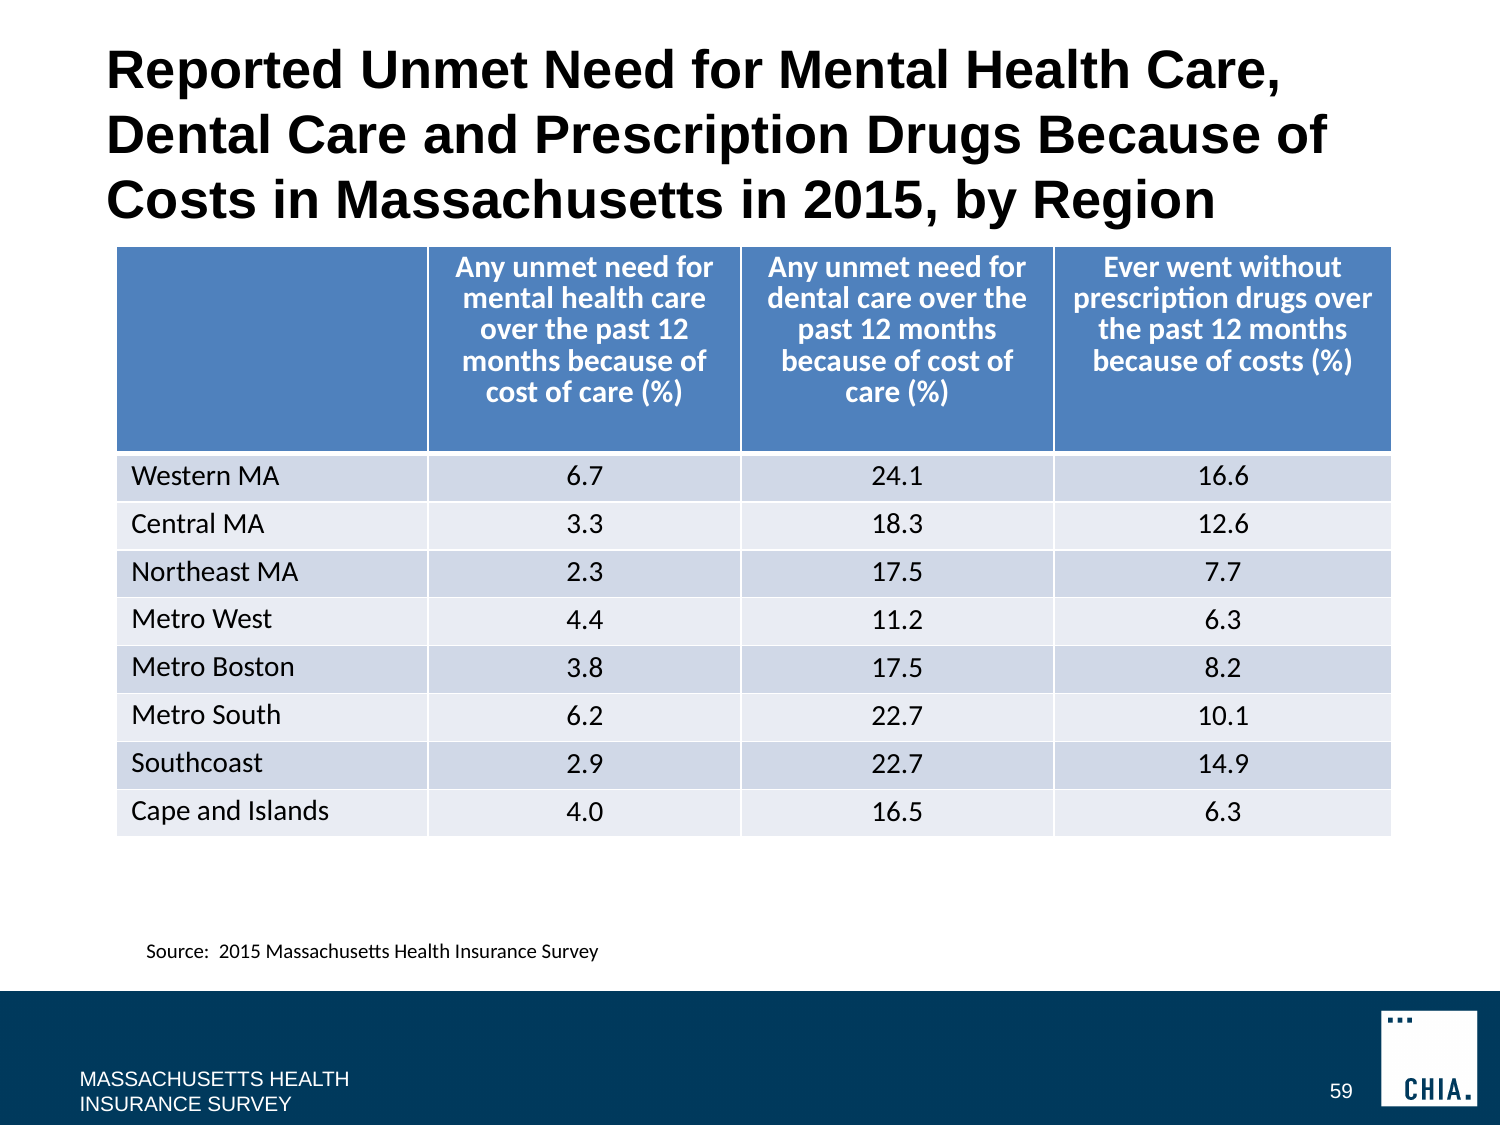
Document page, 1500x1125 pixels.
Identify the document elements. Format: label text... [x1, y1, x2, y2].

table_cell 4.0 [429, 790, 740, 836]
table_header [117, 247, 427, 451]
table_cell Metro West [117, 598, 427, 645]
table_cell 17.5 [742, 646, 1053, 693]
table_cell Western MA [117, 456, 427, 501]
table_cell 10.1 [1055, 694, 1391, 741]
table_cell 6.7 [429, 456, 740, 501]
table_cell 24.1 [742, 456, 1053, 501]
table_cell 8.2 [1055, 646, 1391, 693]
table_cell 17.5 [742, 551, 1053, 597]
table_cell 22.7 [742, 742, 1053, 789]
table_cell 7.7 [1055, 551, 1391, 597]
text_box Source: 2015 Massachusetts Health Insurance Survey [131, 880, 1368, 971]
table_cell 18.3 [742, 503, 1053, 549]
table_cell 16.6 [1055, 456, 1391, 501]
table_cell 2.9 [429, 742, 740, 789]
table_cell 14.9 [1055, 742, 1391, 789]
table_cell Metro South [117, 694, 427, 741]
table_cell 12.6 [1055, 503, 1391, 549]
table_cell 3.3 [429, 503, 740, 549]
table_cell 6.2 [429, 694, 740, 741]
table_header Ever went without prescription drugs over the past 12 months because of costs (%) [1055, 247, 1391, 451]
table_cell 11.2 [742, 598, 1053, 645]
table_cell 4.4 [429, 598, 740, 645]
table_cell Northeast MA [117, 551, 427, 597]
slide_number 59 [1017, 1060, 1368, 1121]
table_cell 16.5 [742, 790, 1053, 836]
table_cell 2.3 [429, 551, 740, 597]
footer MASSACHUSETTS HEALTH INSURANCE SURVEY [64, 1060, 430, 1121]
table_cell Cape and Islands [117, 790, 427, 836]
table_cell 6.3 [1055, 790, 1391, 836]
table_cell 6.3 [1055, 598, 1391, 645]
table_header Any unmet need for mental health care over the past 12 months because of cost of care (%) [429, 247, 740, 451]
table_cell Southcoast [117, 742, 427, 789]
picture [0, 991, 1500, 1125]
table_cell Metro Boston [117, 646, 427, 693]
table_cell 22.7 [742, 694, 1053, 741]
title Reported Unmet Need for Mental Health Care, Dental Care and Prescription Drugs Because of Costs in Massachusetts in 2015, by Region [91, 79, 1393, 185]
table_cell Central MA [117, 503, 427, 549]
table_cell 3.8 [429, 646, 740, 693]
table_header Any unmet need for dental care over the past 12 months because of cost of care (%) [742, 247, 1053, 451]
